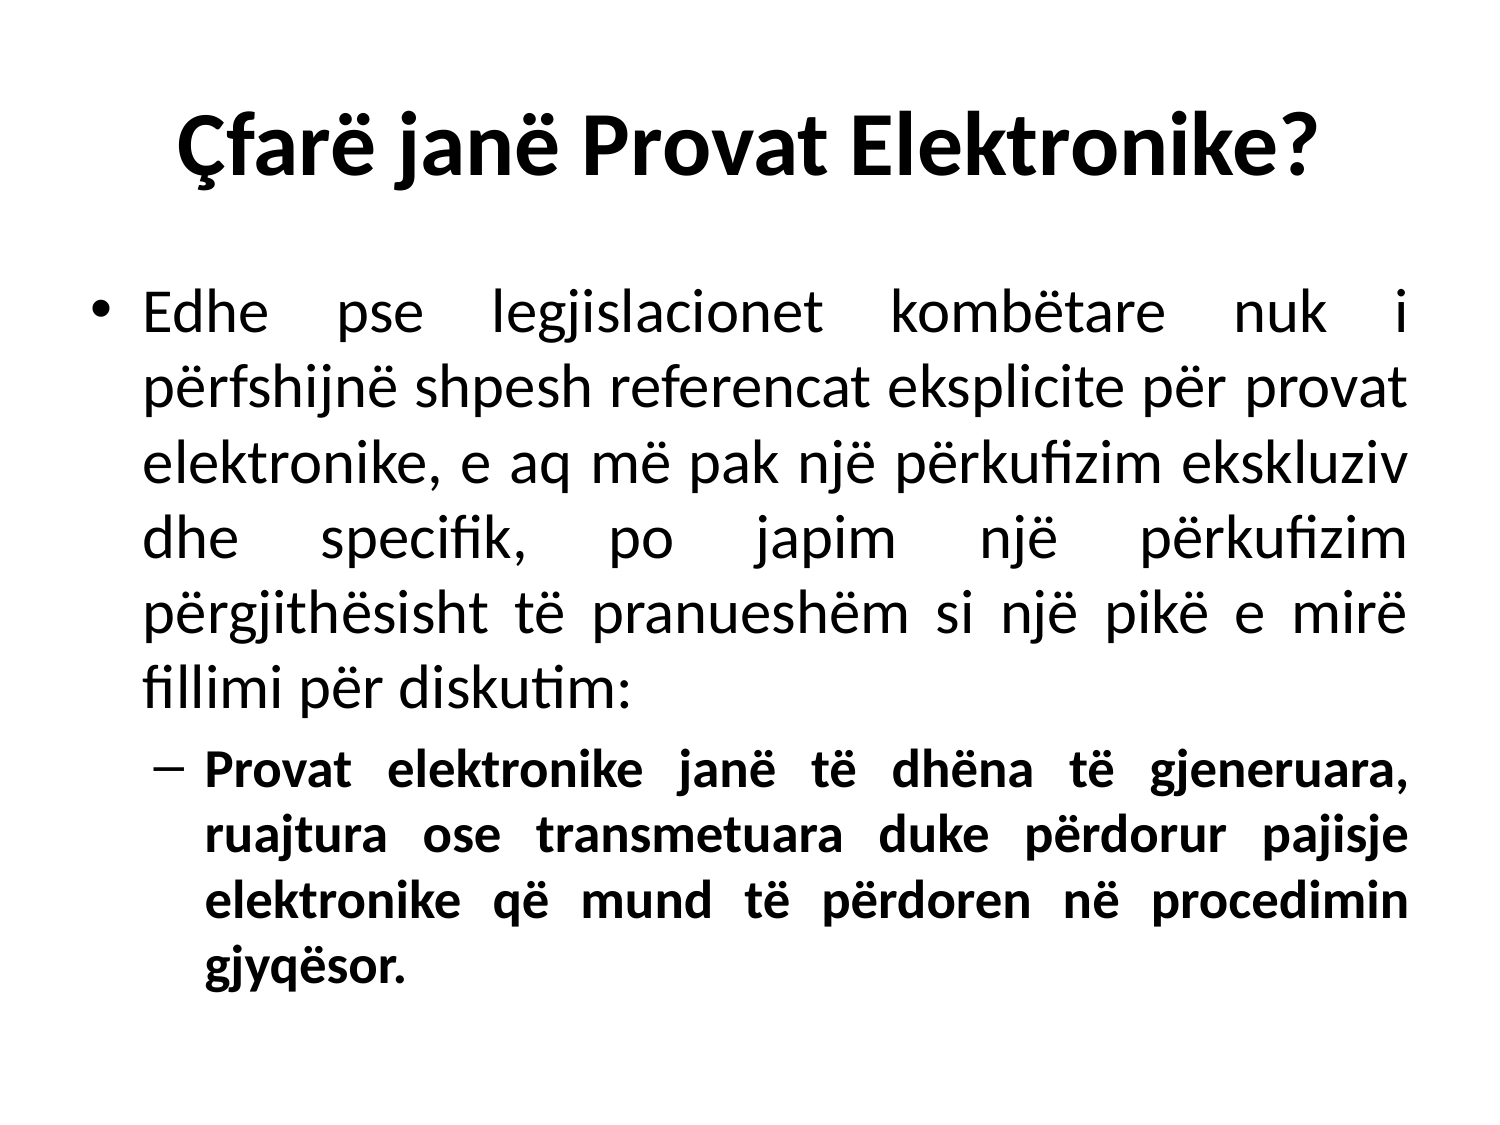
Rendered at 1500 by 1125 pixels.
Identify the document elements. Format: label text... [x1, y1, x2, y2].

title Çfarë janë Provat Elektronike? [75, 45, 1425, 233]
list Edhe pse legjislacionet kombëtare nuk i përfshijnë shpesh referencat eksplicite për provat elektronike, e aq më pak një përkufizim ekskluziv dhe specifik, po japim një përkufizim përgjithësisht të pranueshëm si një pikë e mirë fillimi për diskutim: Provat elektronike janë të dhëna të gjeneruara, ruajtura ose transmetuara duke përdorur pajisje elektronike që mund të përdoren në procedimin gjyqësor. [75, 262, 1425, 1005]
